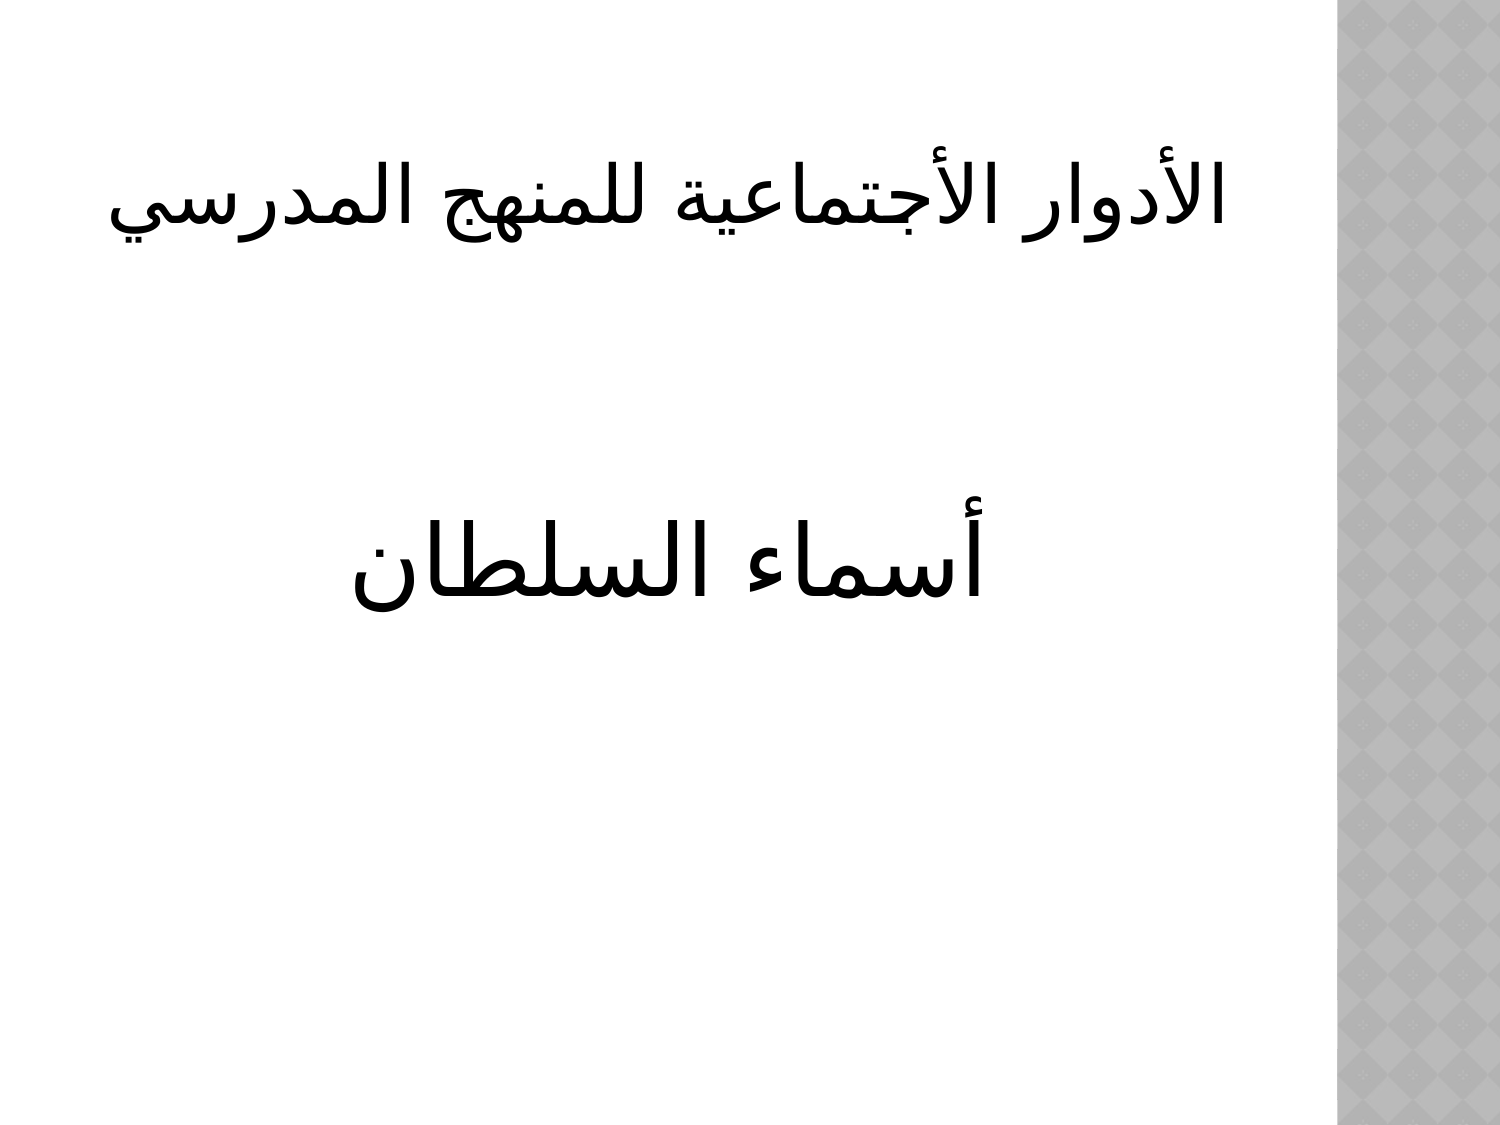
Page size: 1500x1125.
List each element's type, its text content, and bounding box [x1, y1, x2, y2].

title الأدوار الأجتماعية للمنهج المدرسي [75, 52, 1263, 240]
list أسماء السلطان [75, 264, 1263, 1059]
